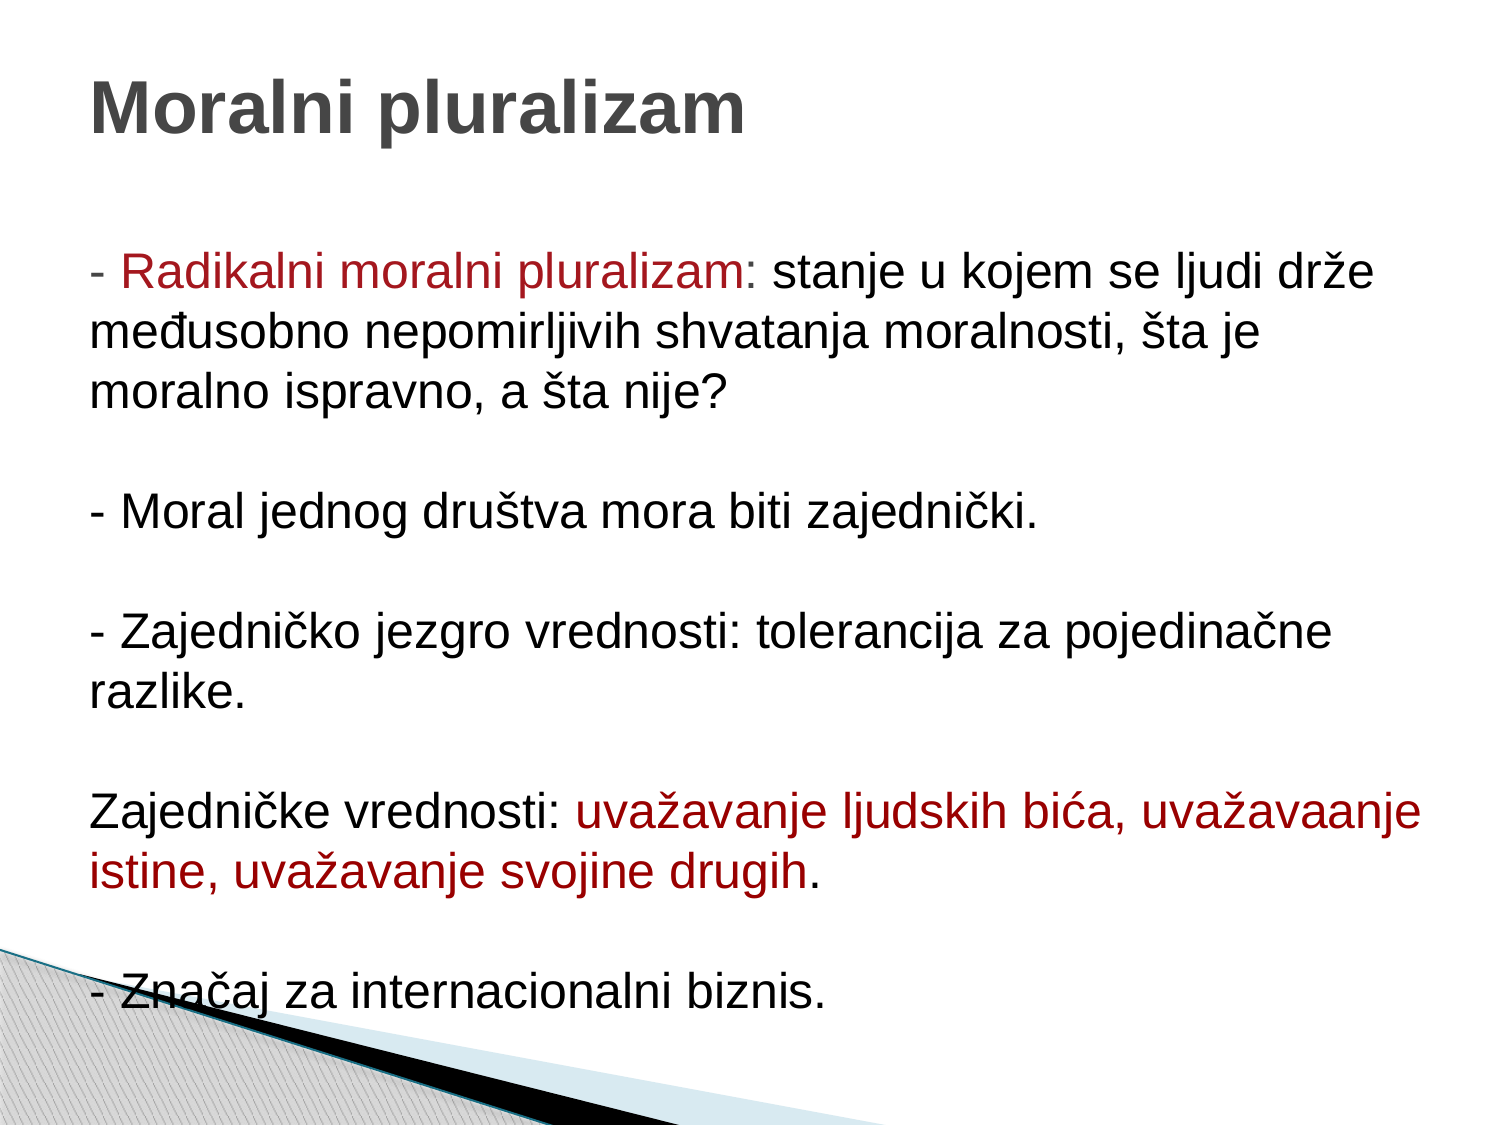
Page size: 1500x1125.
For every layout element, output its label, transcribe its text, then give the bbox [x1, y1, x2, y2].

title Moralni pluralizam - Radikalni moralni pluralizam: stanje u kojem se ljudi drže međusobno nepomirljivih shvatanja moralnosti, šta je moralno ispravno, a šta nije? - Moral jednog društva mora biti zajednički. - Zajedničko jezgro vrednosti: tolerancija za pojedinačne razlike. Zajedničke vrednosti: uvažavanje ljudskih bića, uvažavaanje istine, uvažavanje svojine drugih. - Značaj za internacionalni biznis. [75, 45, 1454, 1032]
